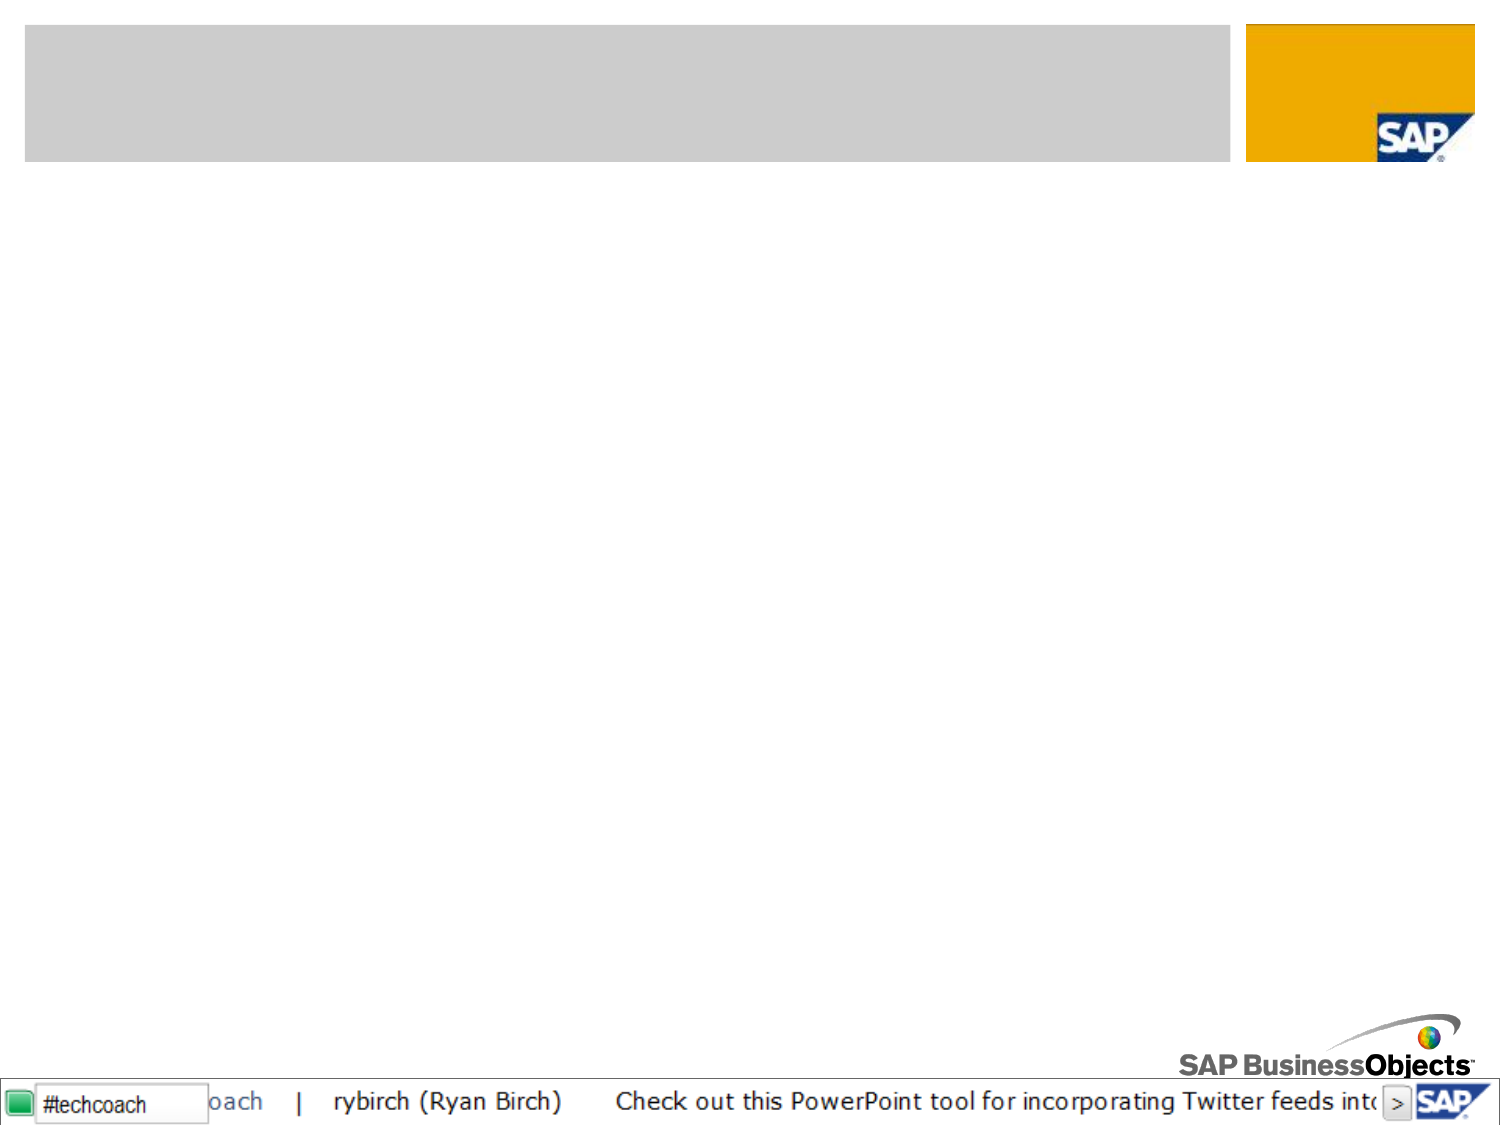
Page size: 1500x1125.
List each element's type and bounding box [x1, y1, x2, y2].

picture [1246, 24, 1475, 162]
picture [1179, 1014, 1475, 1078]
picture [1, 1079, 1499, 1125]
